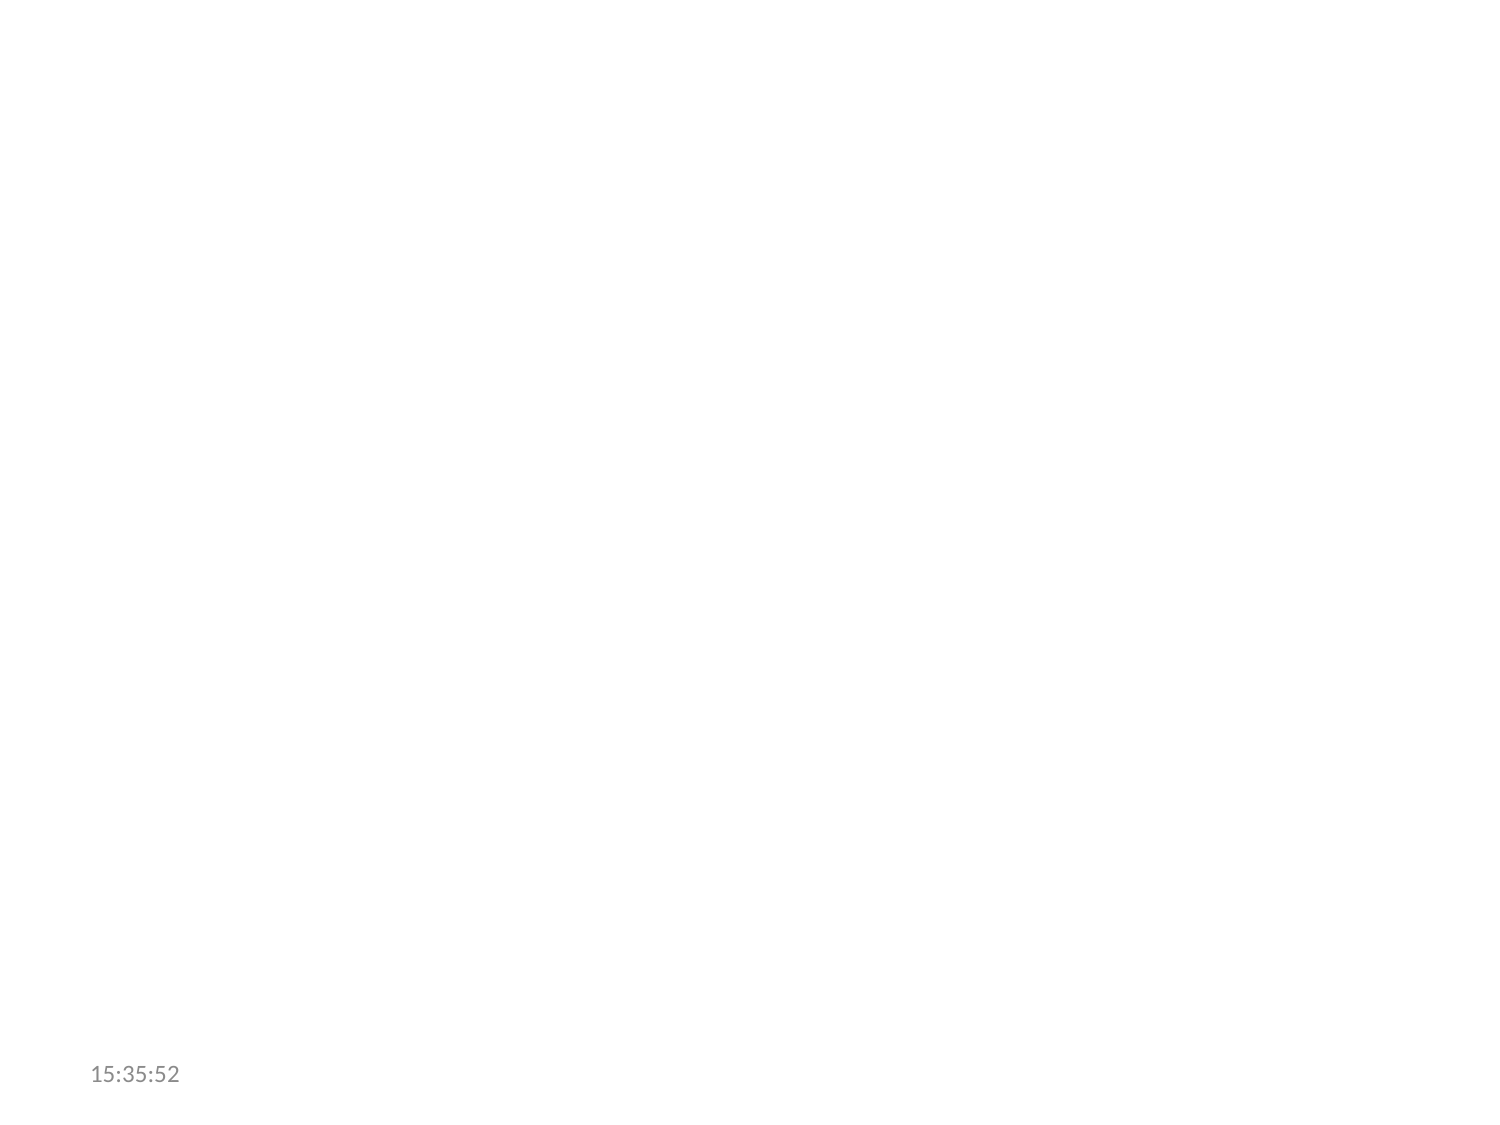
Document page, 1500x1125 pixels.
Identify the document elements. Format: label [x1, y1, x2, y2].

slide_number [75, 1042, 425, 1103]
